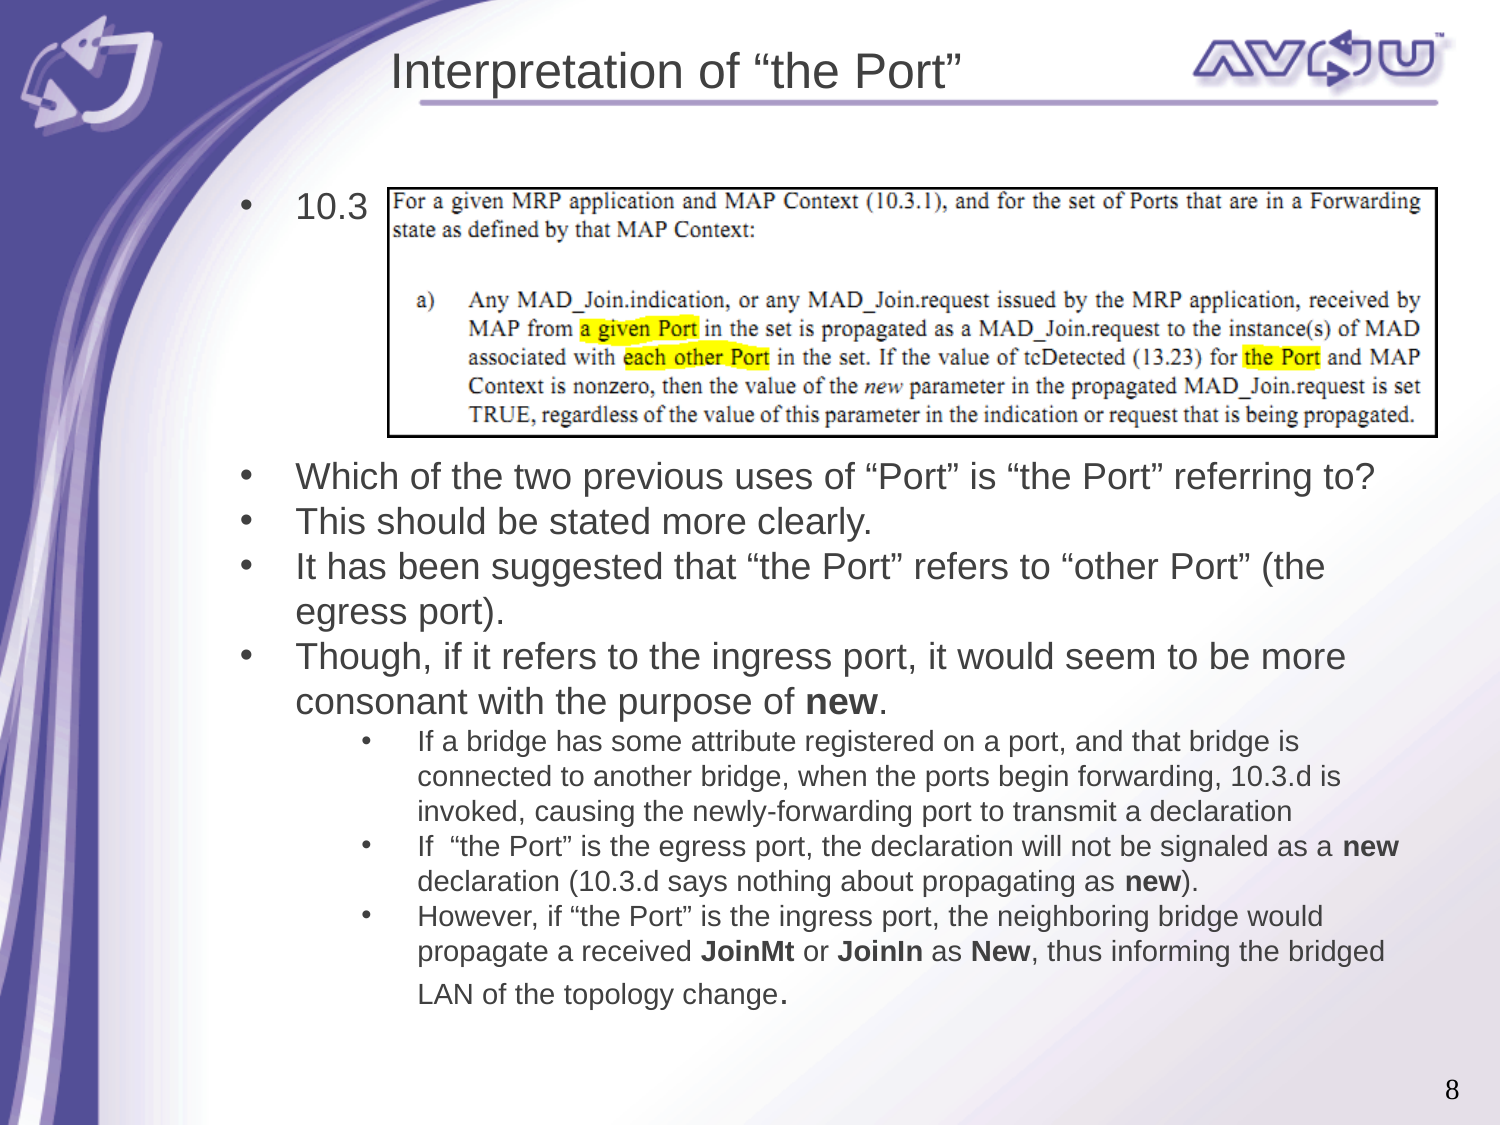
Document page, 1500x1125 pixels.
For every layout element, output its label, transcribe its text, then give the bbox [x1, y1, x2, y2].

picture [0, 0, 1500, 1125]
text_box Interpretation of “the Port” [374, 0, 1500, 138]
text_box 10.3 Which of the two previous uses of “Port” is “the Port” referring to? This should be stated more clearly. It has been suggested that “the Port” refers to “other Port” (the egress port). Though, if it refers to the ingress port, it would seem to be more consonant with the purpose of new. If a bridge has some attribute registered on a port, and that bridge is connected to another bridge, when the ports begin forwarding, 10.3.d is invoked, causing the newly-forwarding port to transmit a declaration If “the Port” is the egress port, the declaration will not be signaled as a new declaration (10.3.d says nothing about propagating as new). However, if “the Port” is the ingress port, the neighboring bridge would propagate a received JoinMt or JoinIn as New, thus informing the bridged LAN of the topology change. [224, 174, 1425, 1000]
slide_number 8 [1124, 1062, 1475, 1125]
